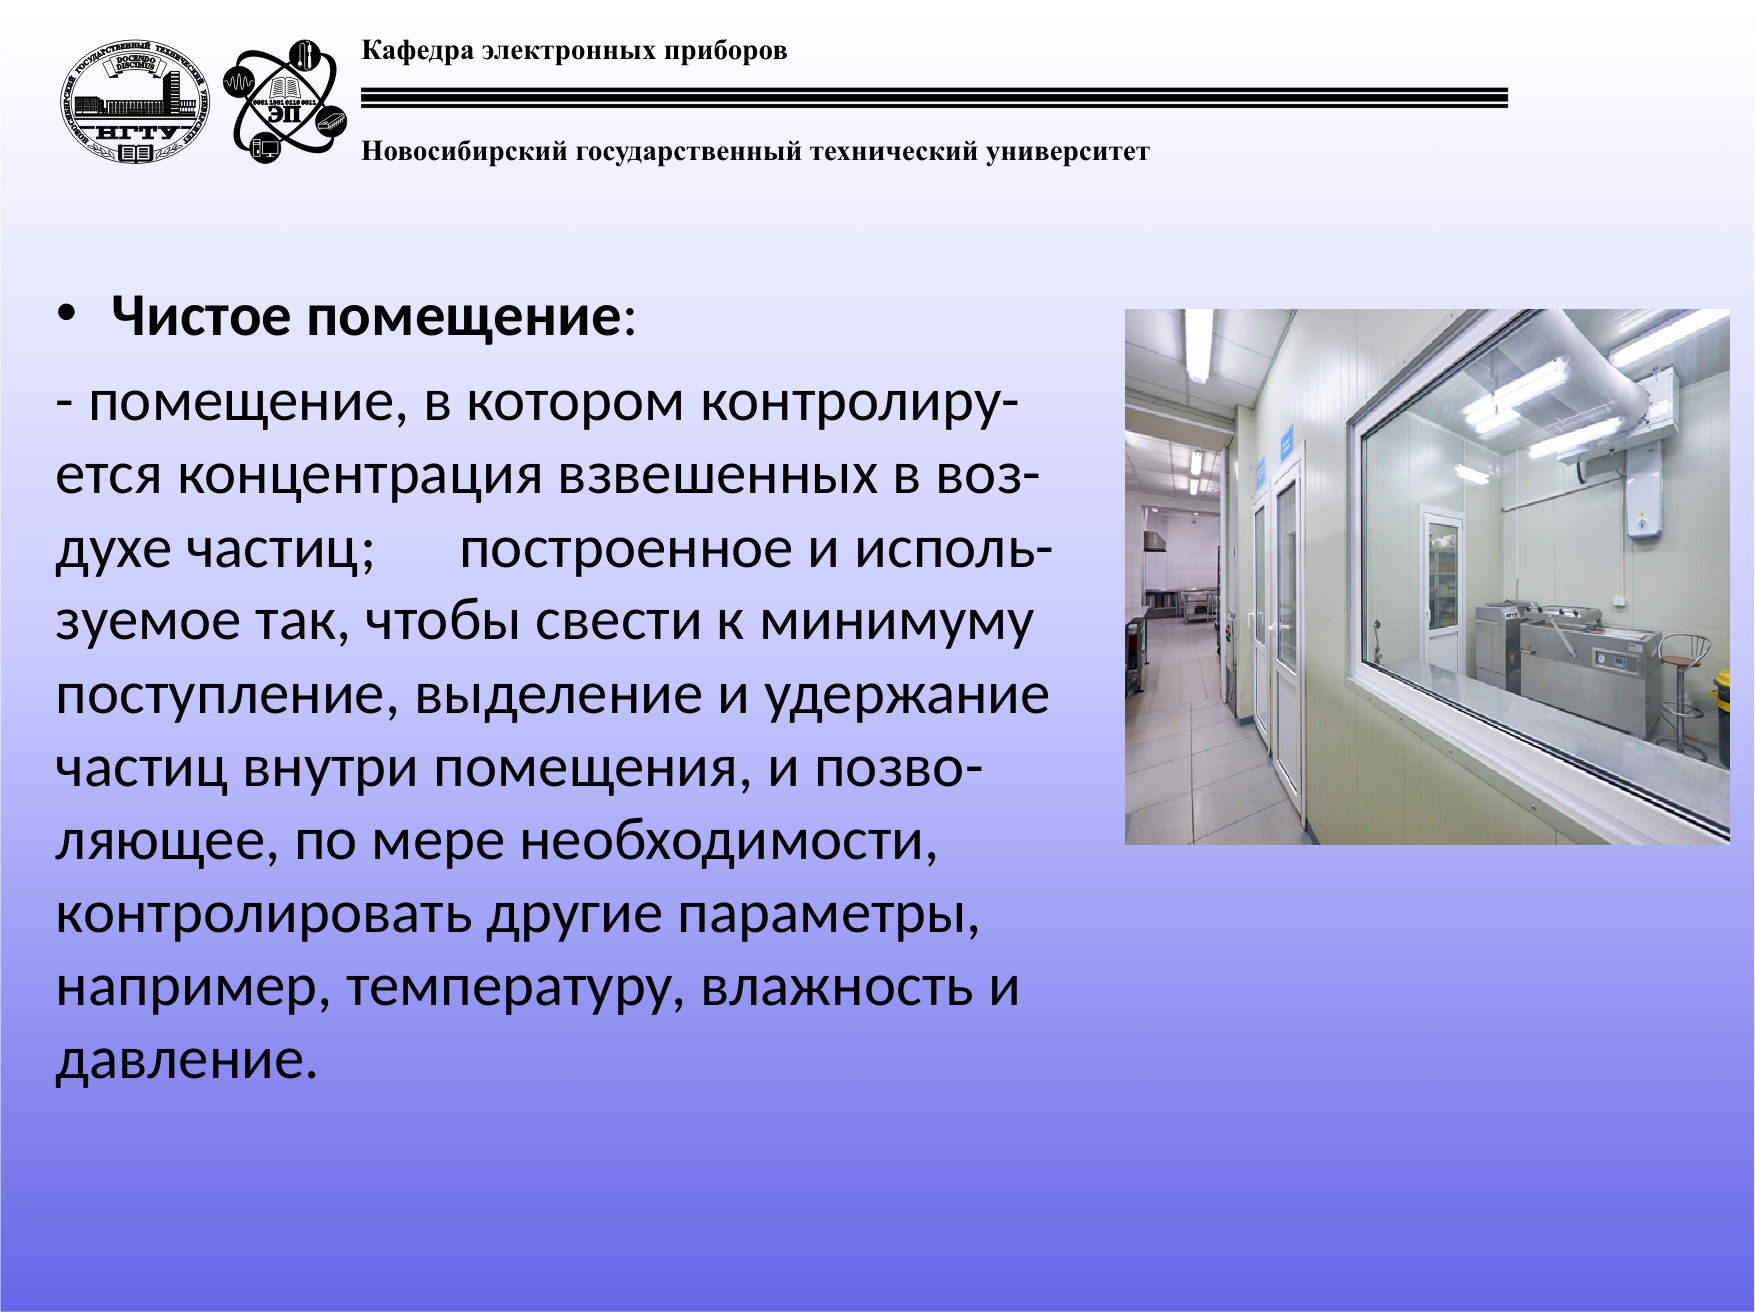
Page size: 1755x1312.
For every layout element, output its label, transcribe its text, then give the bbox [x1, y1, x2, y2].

picture [0, 0, 1755, 1312]
list Чистое помещение: - помещение, в котором контролиру-ется концентрация взвешенных в воз-духе частиц; построенное и исполь-зуемое так, чтобы свести к минимуму поступление, выделение и удержание частиц внутри помещения, и позво-ляющее, по мере необходимости, контролировать другие параметры, например, температуру, влажность и давление. [38, 265, 1078, 1132]
